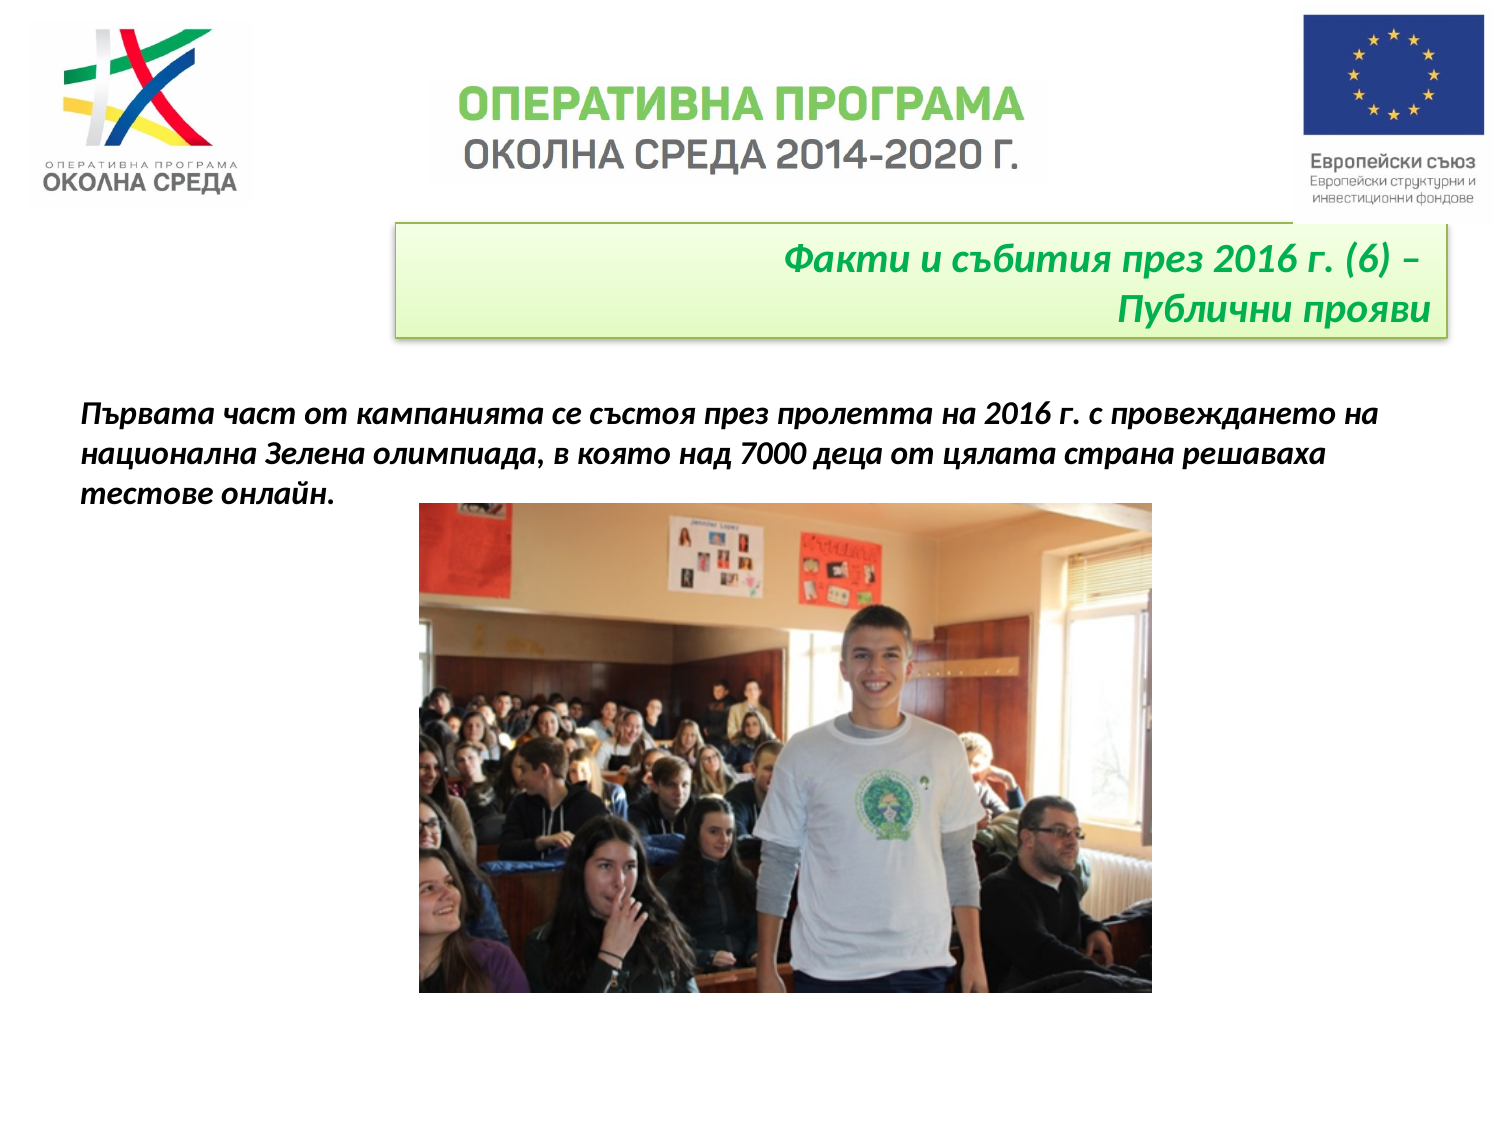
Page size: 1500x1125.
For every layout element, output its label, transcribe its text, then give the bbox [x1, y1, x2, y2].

picture [1293, 3, 1493, 224]
title Факти и събития през 2016 г. (6) – Публични прояви [395, 222, 1448, 290]
list Първата част от кампанията се състоя през пролетта на 2016 г. с провеждането на национална Зелена олимпиада, в която над 7000 деца от цялата страна решаваха тестове онлайн. [64, 290, 1449, 1059]
picture [418, 502, 1152, 993]
picture [28, 21, 254, 206]
picture [429, 77, 1049, 186]
